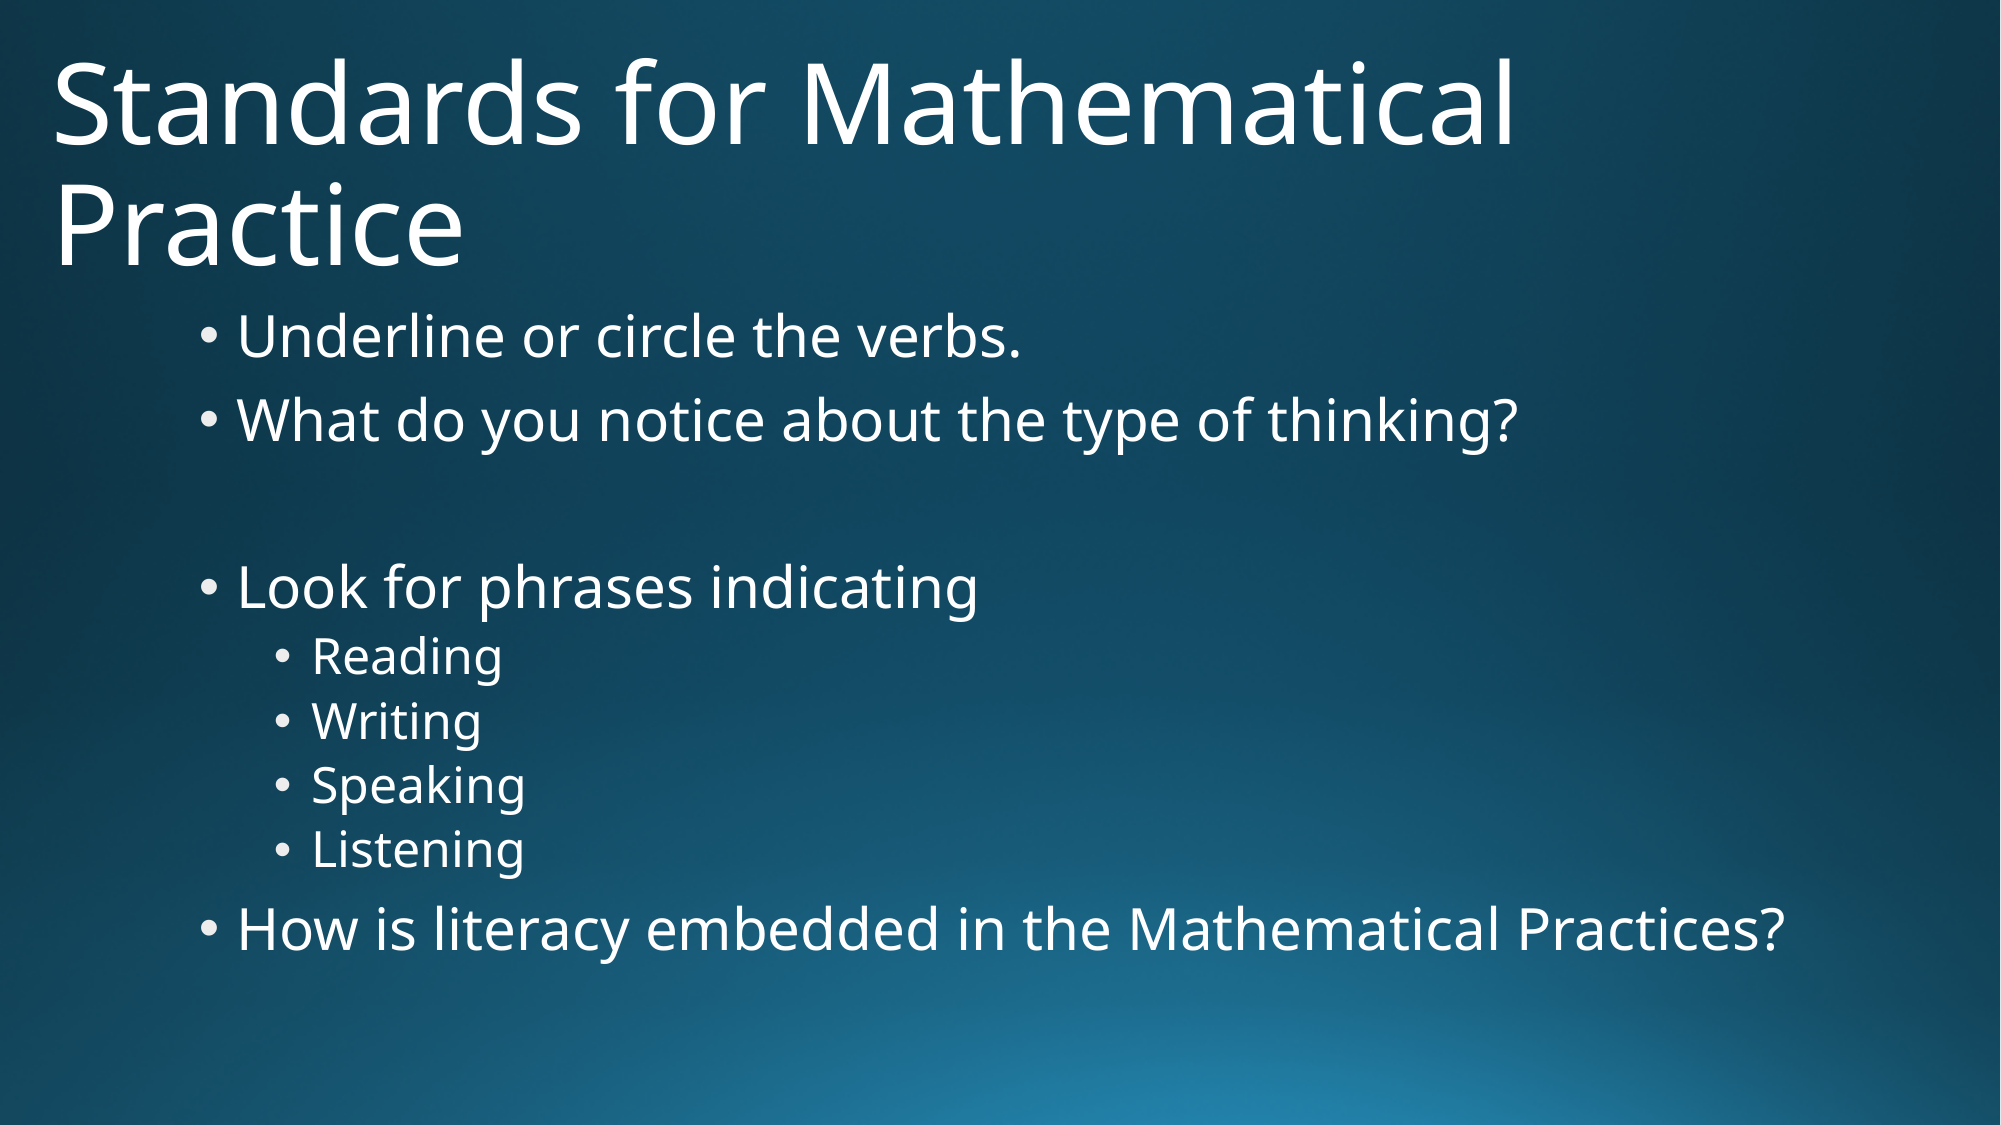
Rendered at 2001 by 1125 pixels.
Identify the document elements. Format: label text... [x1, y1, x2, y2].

picture [0, 0, 2001, 1125]
title Standards for Mathematical Practice [36, 59, 1863, 278]
list Underline or circle the verbs. What do you notice about the type of thinking? Look for phrases indicating Reading Writing Speaking Listening How is literacy embedded in the Mathematical Practices? [183, 299, 1863, 1014]
